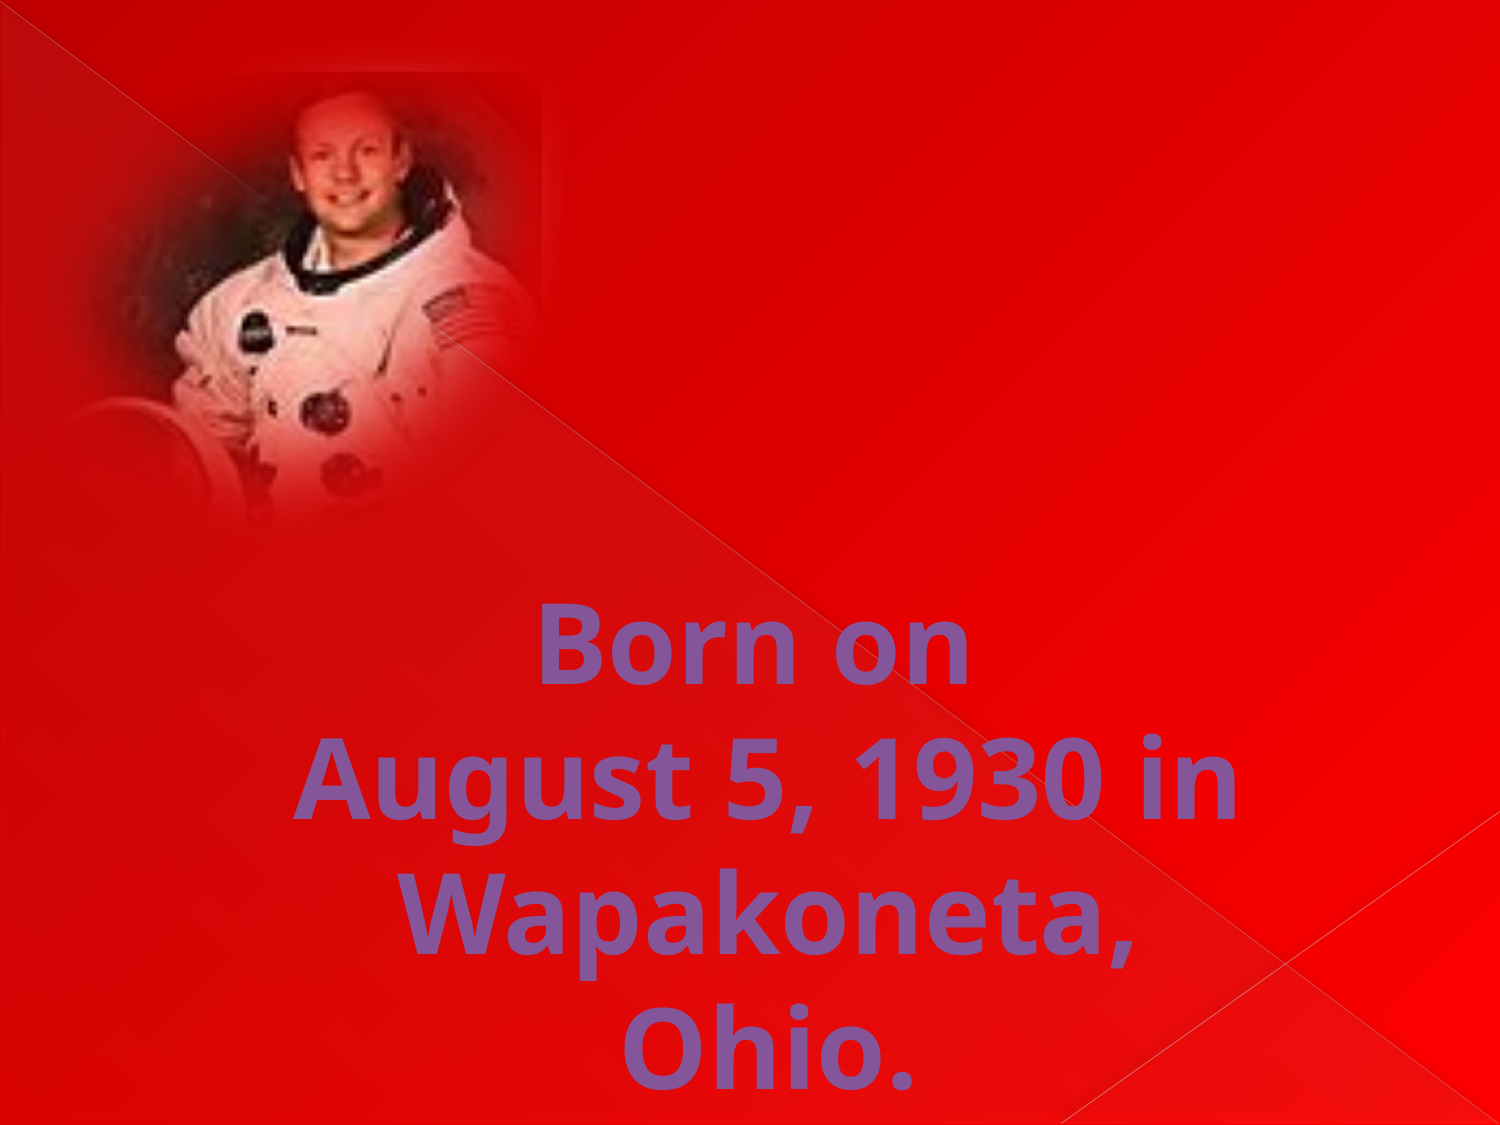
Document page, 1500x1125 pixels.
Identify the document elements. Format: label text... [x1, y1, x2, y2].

text_box Born on August 5, 1930 in Wapakoneta, Ohio. [75, 564, 1463, 1120]
picture [0, 49, 562, 551]
